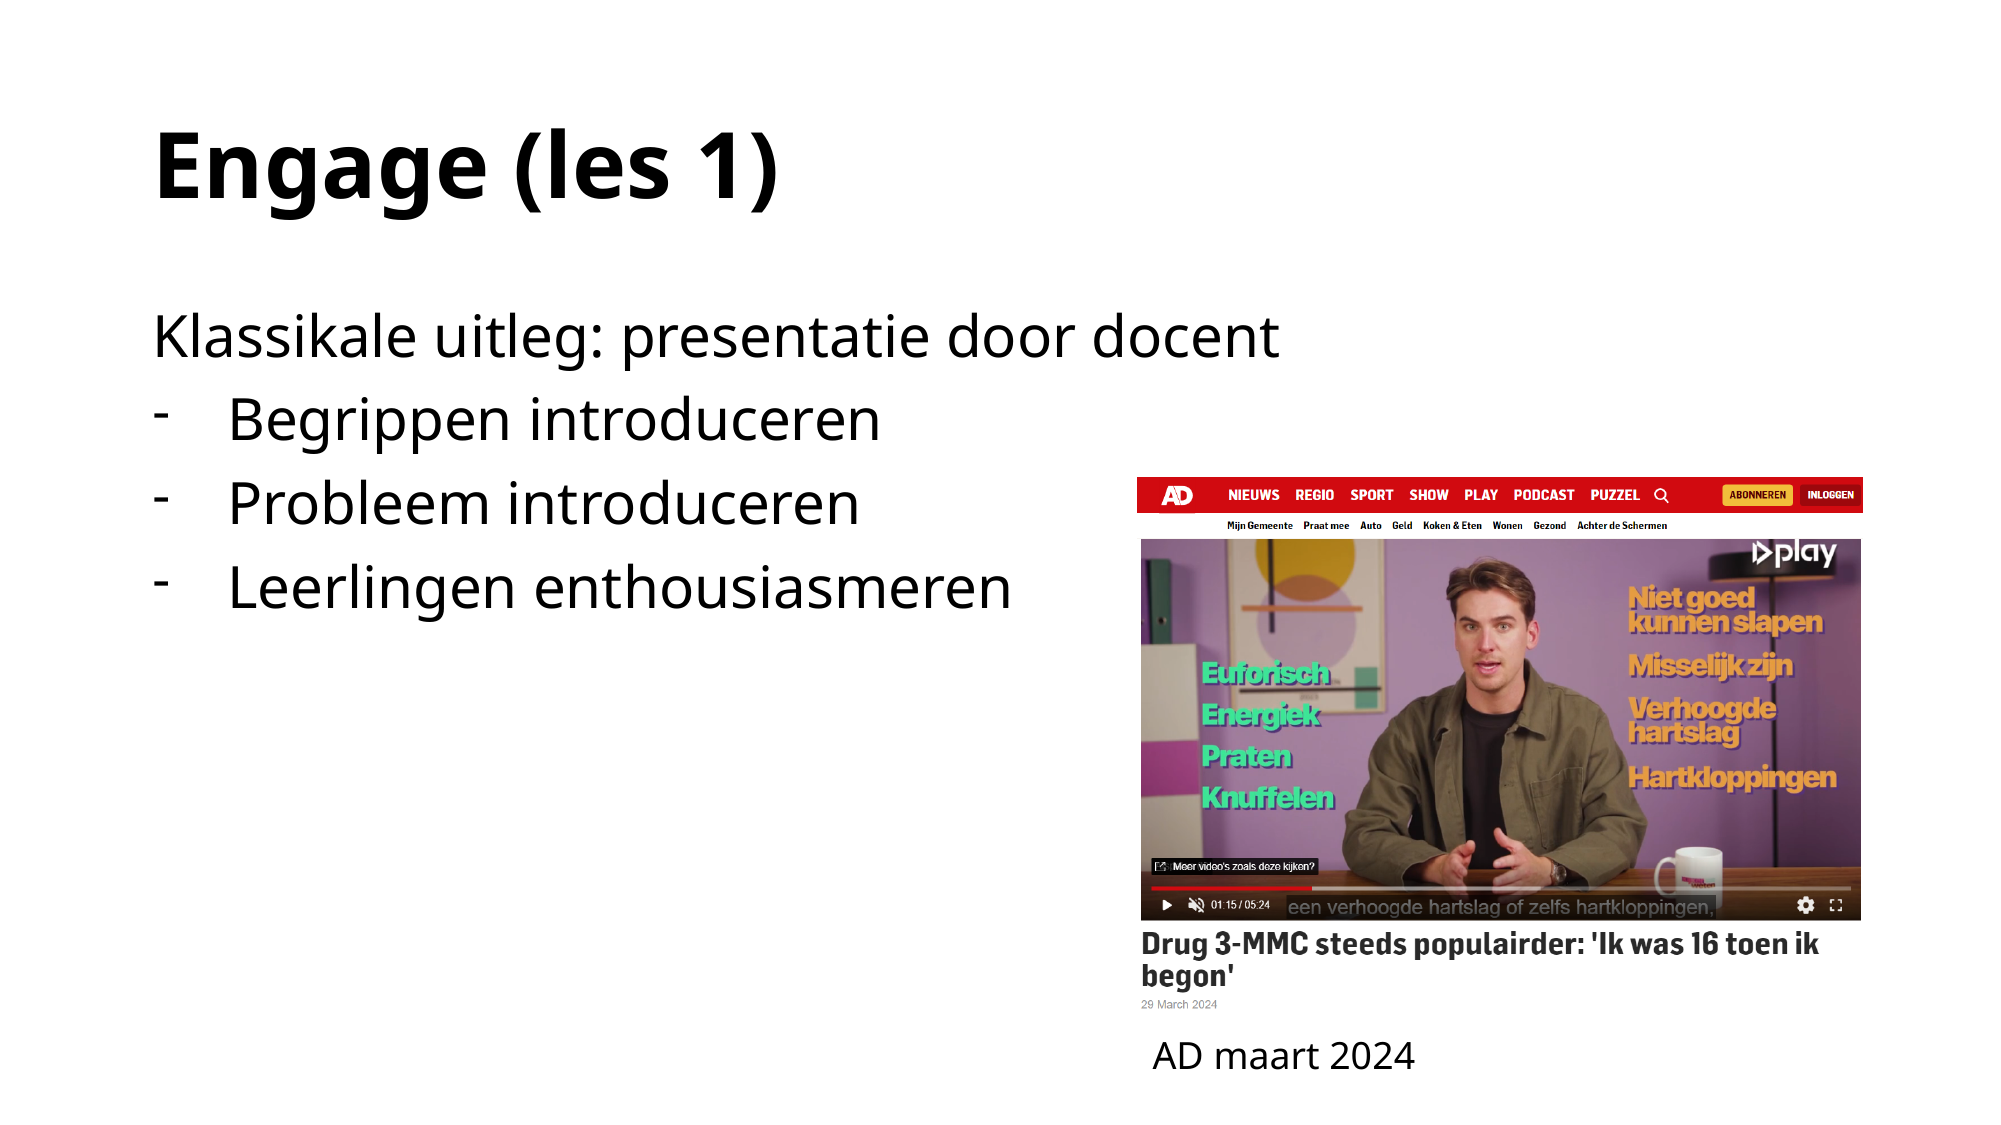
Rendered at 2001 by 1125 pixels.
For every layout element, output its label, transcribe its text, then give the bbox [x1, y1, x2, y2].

text_box AD maart 2024 [1137, 1024, 1453, 1085]
picture [1136, 477, 1864, 1014]
title Engage (les 1) [137, 59, 1863, 278]
list Klassikale uitleg: presentatie door docent Begrippen introduceren Probleem introduceren Leerlingen enthousiasmeren [137, 299, 1863, 1014]
